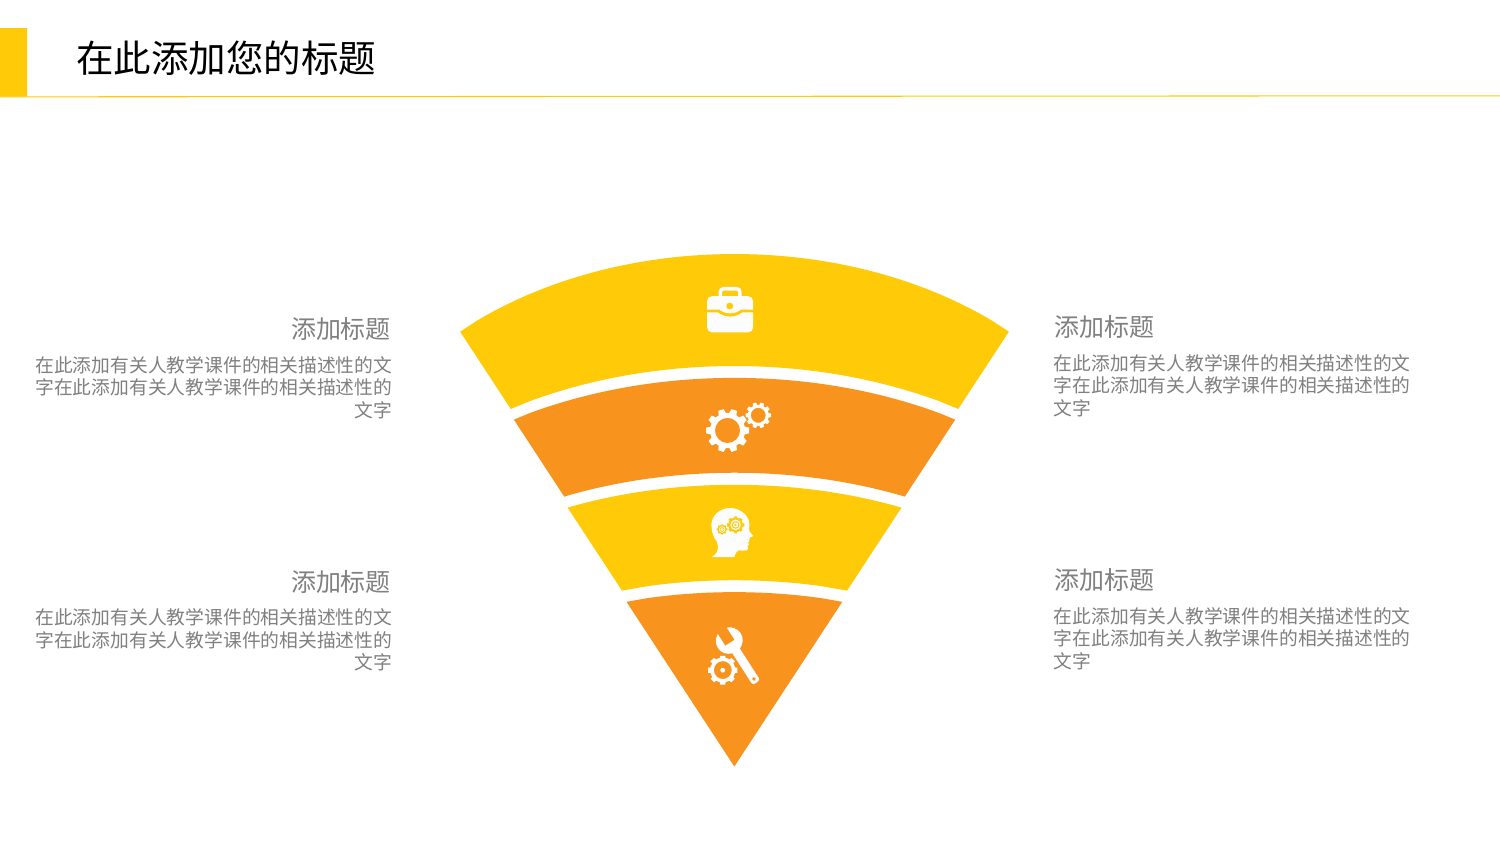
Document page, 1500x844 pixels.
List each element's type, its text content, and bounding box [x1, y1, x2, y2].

text_box 在此添加有关人教学课件的相关描述性的文字在此添加有关人教学课件的相关描述性的文字 [1042, 345, 1439, 425]
text_box [624, 591, 845, 769]
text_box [10, 305, 407, 430]
text_box [565, 483, 904, 592]
text_box [512, 376, 957, 498]
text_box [707, 286, 754, 333]
text_box 添加标题 [1043, 558, 1166, 598]
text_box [706, 402, 771, 452]
text_box 添加标题 [1043, 305, 1166, 345]
text_box [458, 253, 1011, 411]
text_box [708, 626, 760, 685]
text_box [711, 507, 756, 558]
text_box 在此添加有关人教学课件的相关描述性的文字在此添加有关人教学课件的相关描述性的文字 [1042, 598, 1439, 678]
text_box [10, 558, 407, 682]
